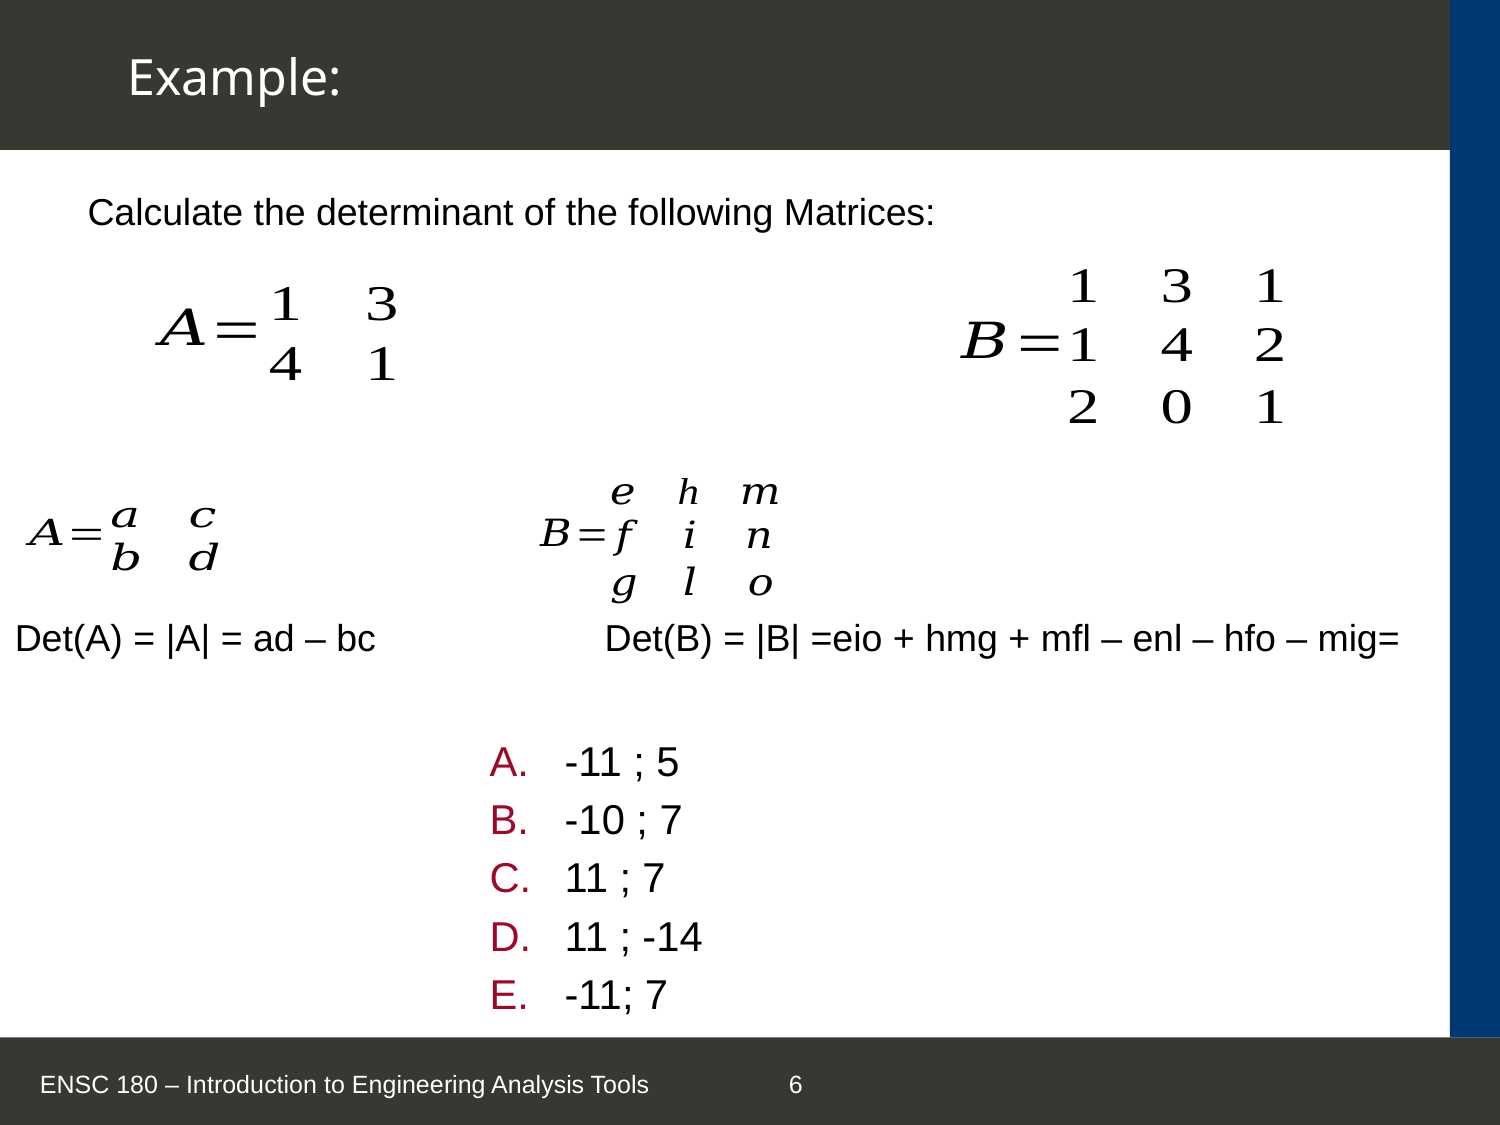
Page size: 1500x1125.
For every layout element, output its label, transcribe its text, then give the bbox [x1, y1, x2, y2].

title Example: [112, 37, 1450, 138]
text_box -11 ; 5 -10 ; 7 11 ; 7 11 ; -14 -11; 7 [474, 727, 781, 1026]
footer ENSC 180 – Introduction to Engineering Analysis Tools [24, 1060, 701, 1113]
list Calculate the determinant of the following Matrices: [72, 180, 1348, 511]
text_box Det(A) = |A| = ad – bc Det(B) = |B| =eio + hmg + mfl – enl – hfo – mig= [0, 606, 1448, 667]
